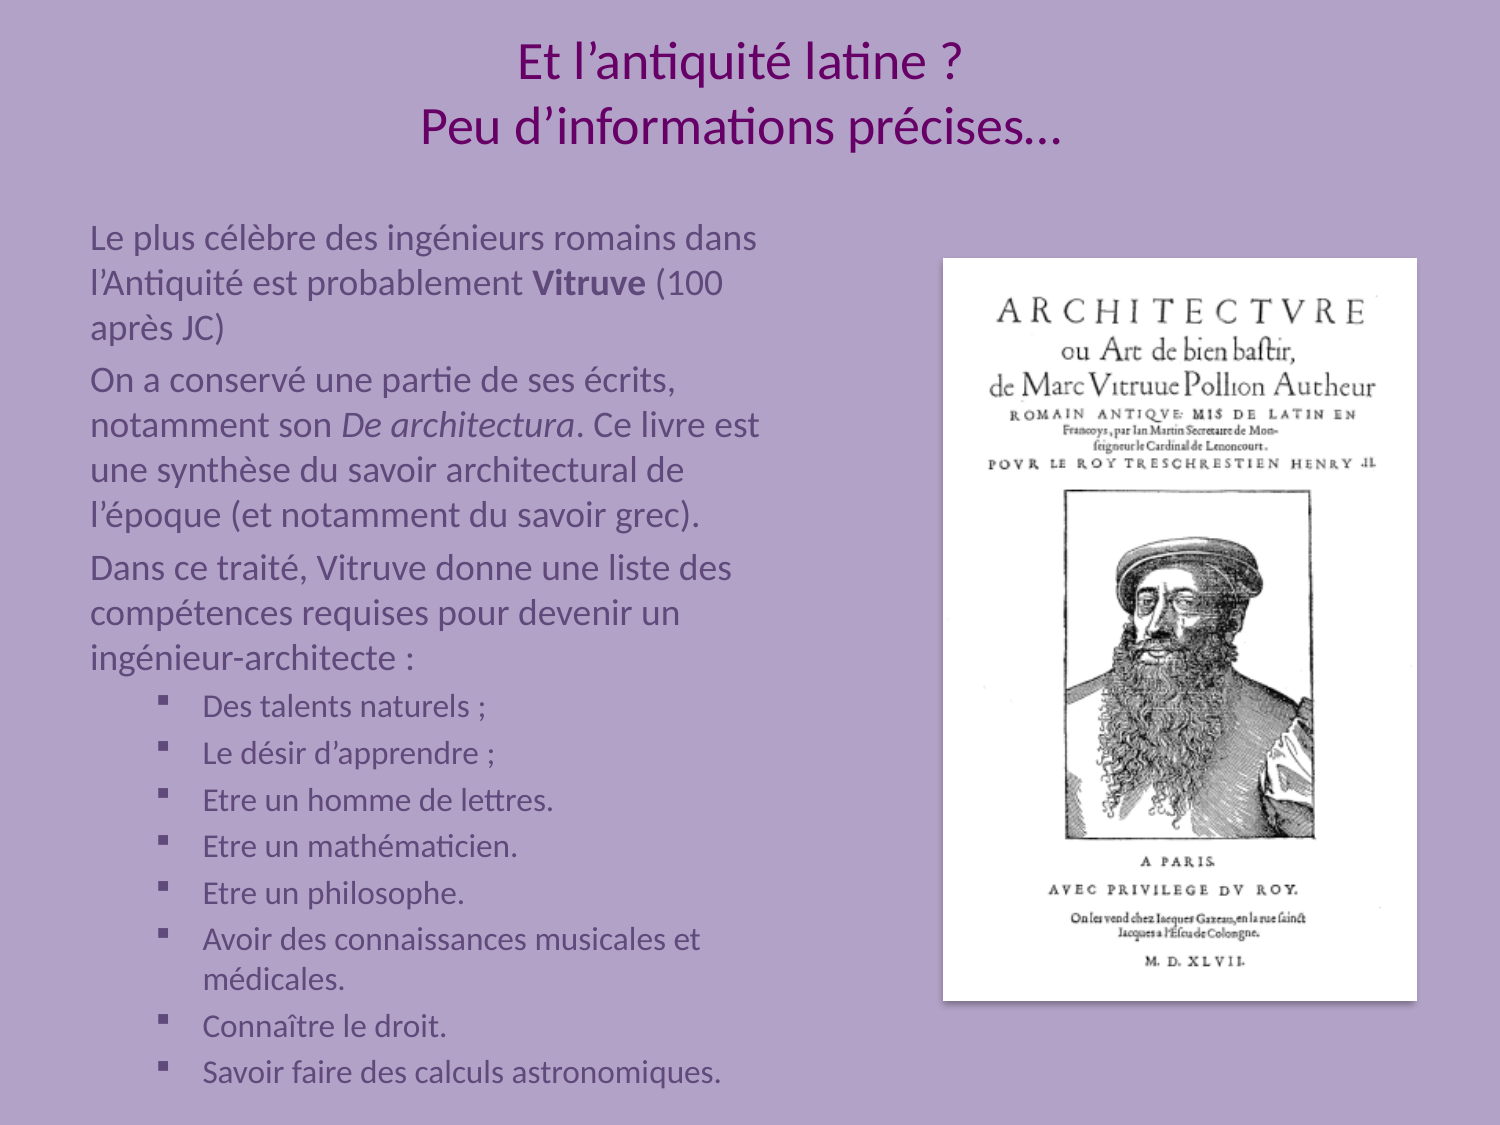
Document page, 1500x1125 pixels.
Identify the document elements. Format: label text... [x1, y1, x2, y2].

picture [943, 257, 1417, 1001]
title Et l’antiquité latine ? Peu d’informations précises… [66, 17, 1417, 164]
list Le plus célèbre des ingénieurs romains dans l’Antiquité est probablement Vitruve (100 après JC) On a conservé une partie de ses écrits, notamment son De architectura. Ce livre est une synthèse du savoir architectural de l’époque (et notamment du savoir grec). Dans ce traité, Vitruve donne une liste des compétences requises pour devenir un ingénieur-architecte : Des talents naturels ; Le désir d’apprendre ; Etre un homme de lettres. Etre un mathématicien. Etre un philosophe. Avoir des connaissances musicales et médicales. Connaître le droit. Savoir faire des calculs astronomiques. [75, 205, 792, 1086]
